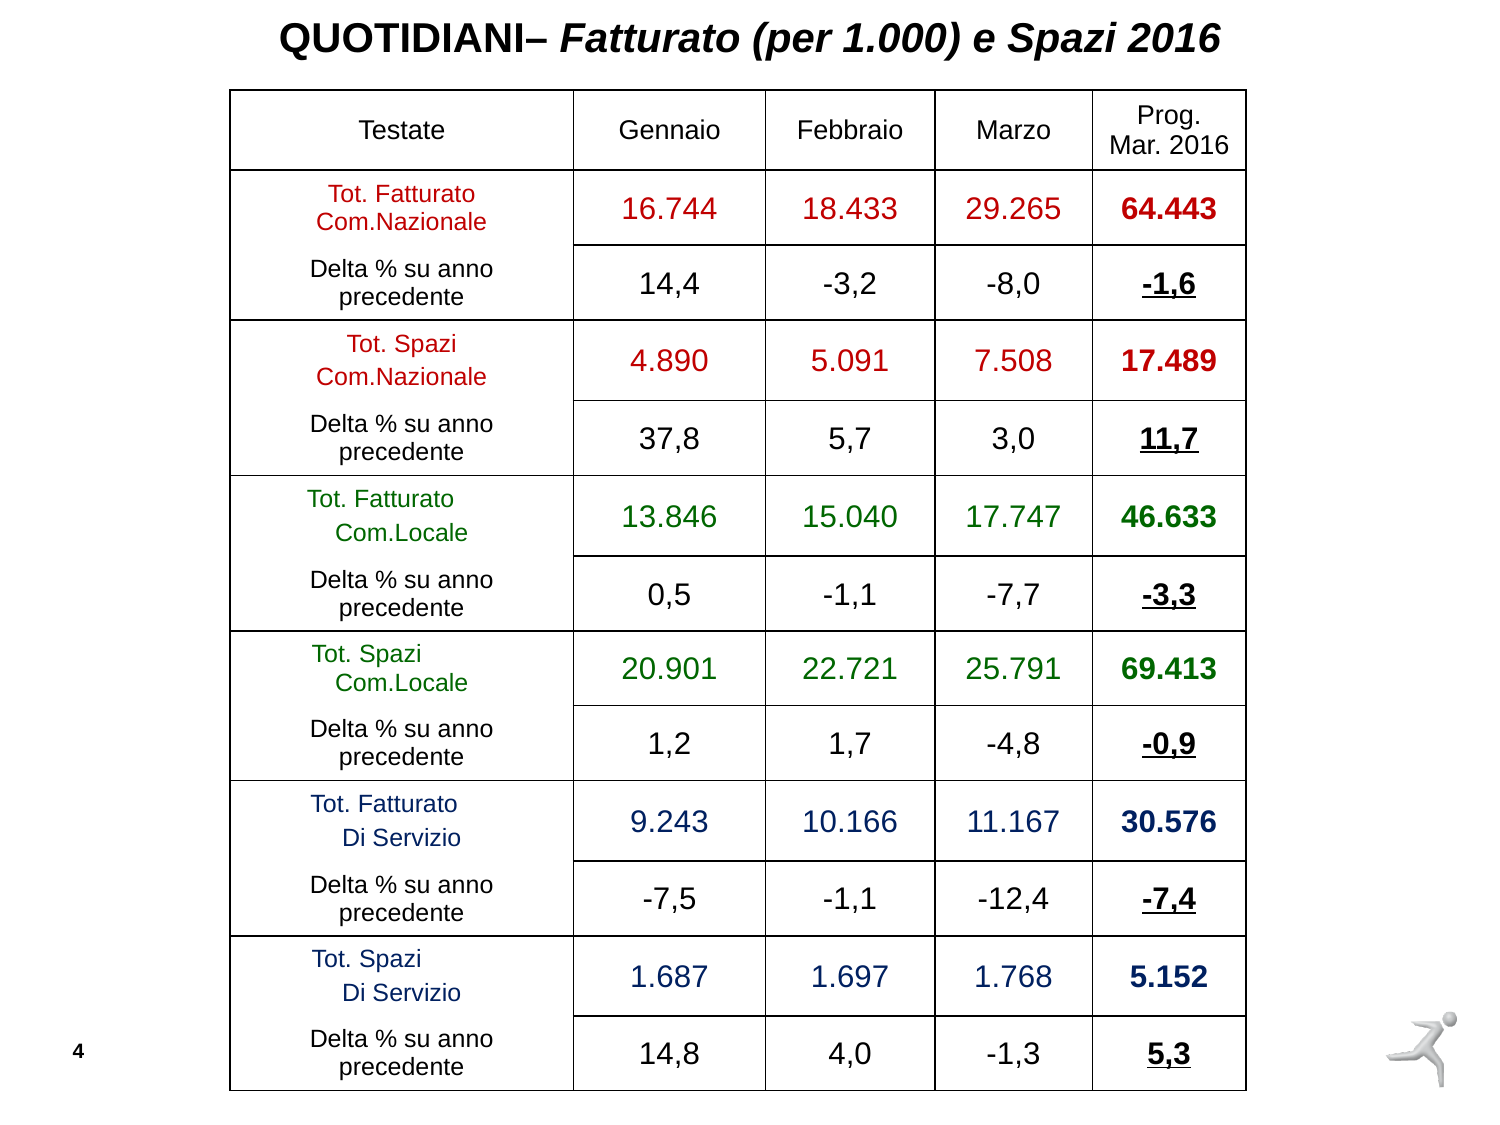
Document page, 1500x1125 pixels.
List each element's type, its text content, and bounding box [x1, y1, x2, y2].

table_cell 7.508 [936, 321, 1092, 400]
table_cell 11,7 [1093, 401, 1245, 475]
table_cell -4,8 [936, 706, 1092, 780]
table_cell 13.846 [574, 476, 765, 555]
table_cell 5.152 [1093, 937, 1245, 1015]
table_cell 64.443 [1093, 171, 1245, 244]
table_cell 15.040 [766, 476, 934, 555]
table_cell 16.744 [574, 171, 765, 244]
picture [1366, 990, 1476, 1109]
table_cell 5.091 [766, 321, 934, 400]
table_cell -12,4 [936, 862, 1092, 935]
table_cell Tot. Fatturato Com.Locale [231, 476, 573, 556]
table_cell 4,0 [766, 1017, 934, 1090]
table_cell 46.633 [1093, 476, 1245, 555]
table_cell Delta % su anno precedente [231, 706, 573, 780]
table_cell 37,8 [574, 401, 765, 475]
table_header Testate [231, 91, 573, 169]
table_header Prog. Mar. 2016 [1093, 91, 1245, 169]
table_cell Tot. Spazi Com.Nazionale [231, 321, 573, 401]
table_cell 0,5 [574, 557, 765, 630]
table_cell Delta % su anno precedente [231, 1016, 573, 1090]
table_cell -1,3 [936, 1017, 1092, 1090]
table_cell -0,9 [1093, 706, 1245, 780]
table_cell 1,2 [574, 706, 765, 780]
table_cell 1,7 [766, 706, 934, 780]
table_cell 14,8 [574, 1017, 765, 1090]
table_cell -7,5 [574, 862, 765, 935]
table_cell Tot. Fatturato Com.Nazionale [231, 171, 573, 245]
text_box QUOTIDIANI– Fatturato (per 1.000) e Spazi 2016 [0, 3, 1500, 68]
table_cell 5,7 [766, 401, 934, 475]
table_cell 18.433 [766, 171, 934, 244]
table_cell 5,3 [1093, 1017, 1245, 1090]
table_cell 17.489 [1093, 321, 1245, 400]
table_cell 20.901 [574, 632, 765, 705]
table_cell 9.243 [574, 781, 765, 860]
table_cell 30.576 [1093, 781, 1245, 860]
table_cell Tot. Fatturato Di Servizio [231, 781, 573, 861]
table_cell 69.413 [1093, 632, 1245, 705]
table_cell 1.687 [574, 937, 765, 1015]
table_cell -1,1 [766, 862, 934, 935]
table_header Febbraio [766, 91, 934, 169]
table_cell 25.791 [936, 632, 1092, 705]
table_cell 29.265 [936, 171, 1092, 244]
table_cell 3,0 [936, 401, 1092, 475]
table_cell 14,4 [574, 246, 765, 319]
table_cell 10.166 [766, 781, 934, 860]
table_cell 1.697 [766, 937, 934, 1015]
table_cell -1,6 [1093, 246, 1245, 319]
table_cell -7,7 [936, 557, 1092, 630]
table_cell 4.890 [574, 321, 765, 400]
table_cell 22.721 [766, 632, 934, 705]
table_cell Tot. Spazi Di Servizio [231, 937, 573, 1016]
table_cell Delta % su anno precedente [231, 245, 573, 319]
table_cell 1.768 [936, 937, 1092, 1015]
table_cell -7,4 [1093, 862, 1245, 935]
table_cell 17.747 [936, 476, 1092, 555]
table_cell 11.167 [936, 781, 1092, 860]
table_cell -8,0 [936, 246, 1092, 319]
table_cell Tot. Spazi Com.Locale [231, 632, 573, 706]
table_cell Delta % su anno precedente [231, 401, 573, 475]
table_cell Delta % su anno precedente [231, 556, 573, 630]
table_cell -3,3 [1093, 557, 1245, 630]
table_cell -3,2 [766, 246, 934, 319]
table_cell Delta % su anno precedente [231, 861, 573, 935]
table_cell -1,1 [766, 557, 934, 630]
table_header Marzo [936, 91, 1092, 169]
table_header Gennaio [574, 91, 765, 169]
